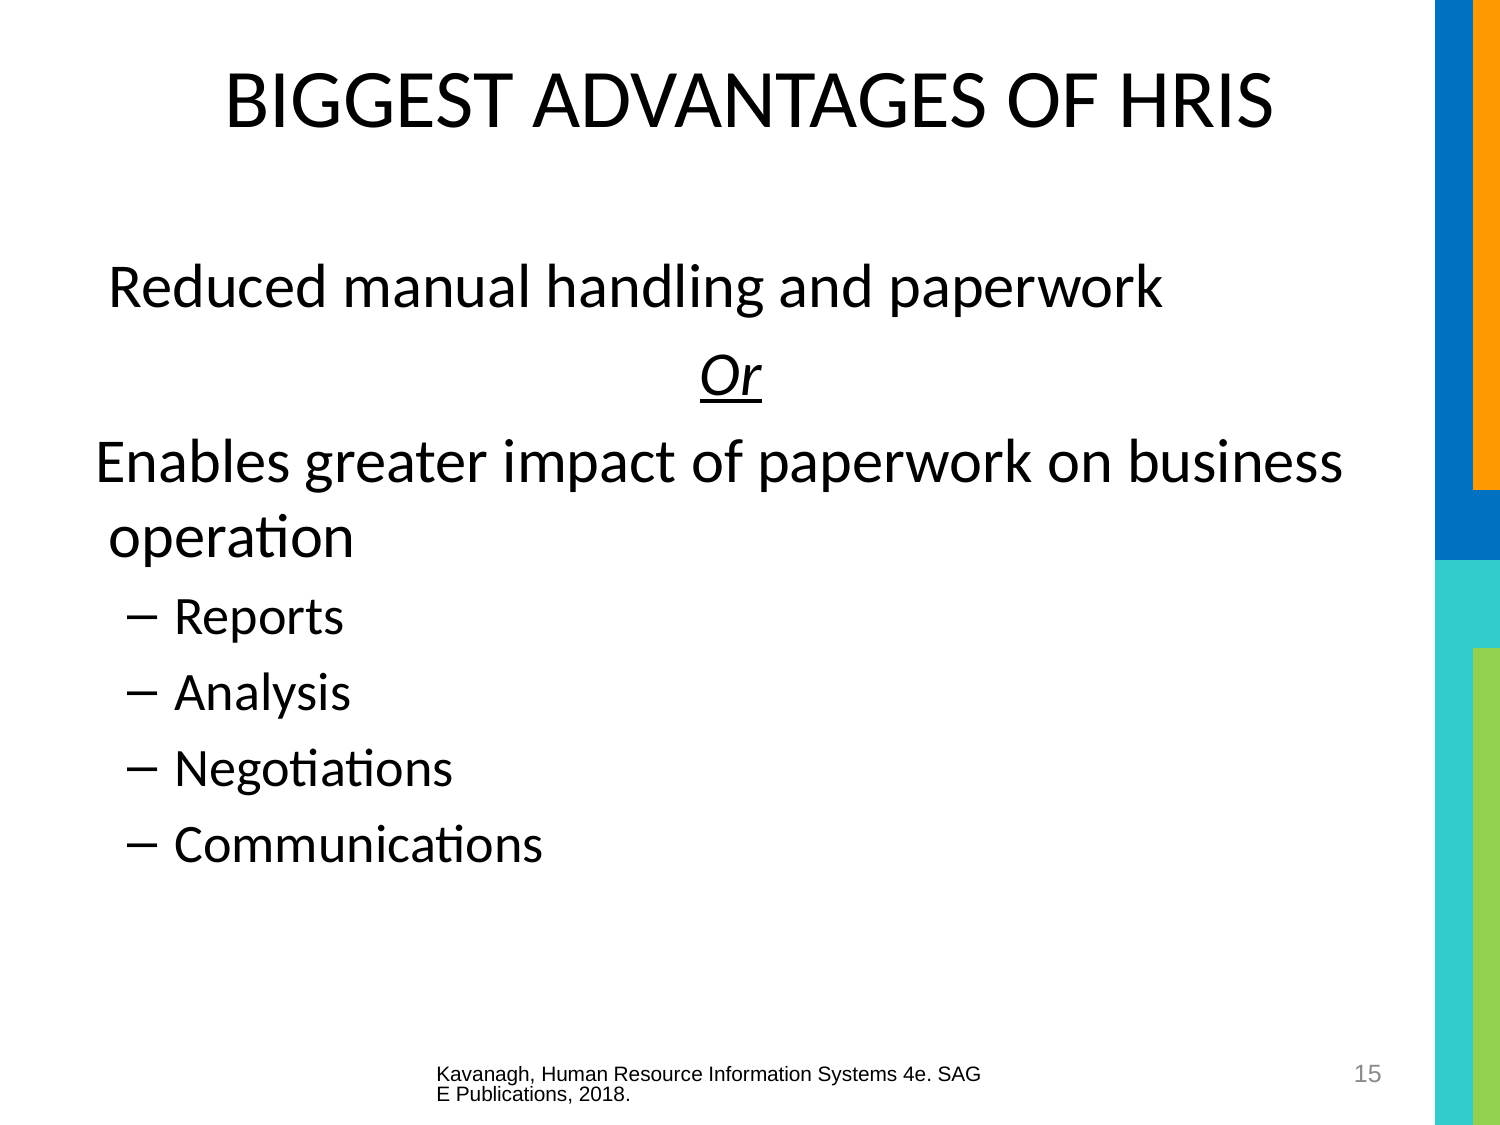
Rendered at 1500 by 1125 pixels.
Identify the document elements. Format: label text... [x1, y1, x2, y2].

list Reduced manual handling and paperwork Or Enables greater impact of paperwork on business operation Reports Analysis Negotiations Communications [37, 237, 1439, 899]
title BIGGEST ADVANTAGES OF HRIS [75, 0, 1425, 188]
slide_number 15 [1059, 1042, 1397, 1103]
footer Kavanagh, Human Resource Information Systems 4e. SAGE Publications, 2018. [421, 1042, 1004, 1103]
